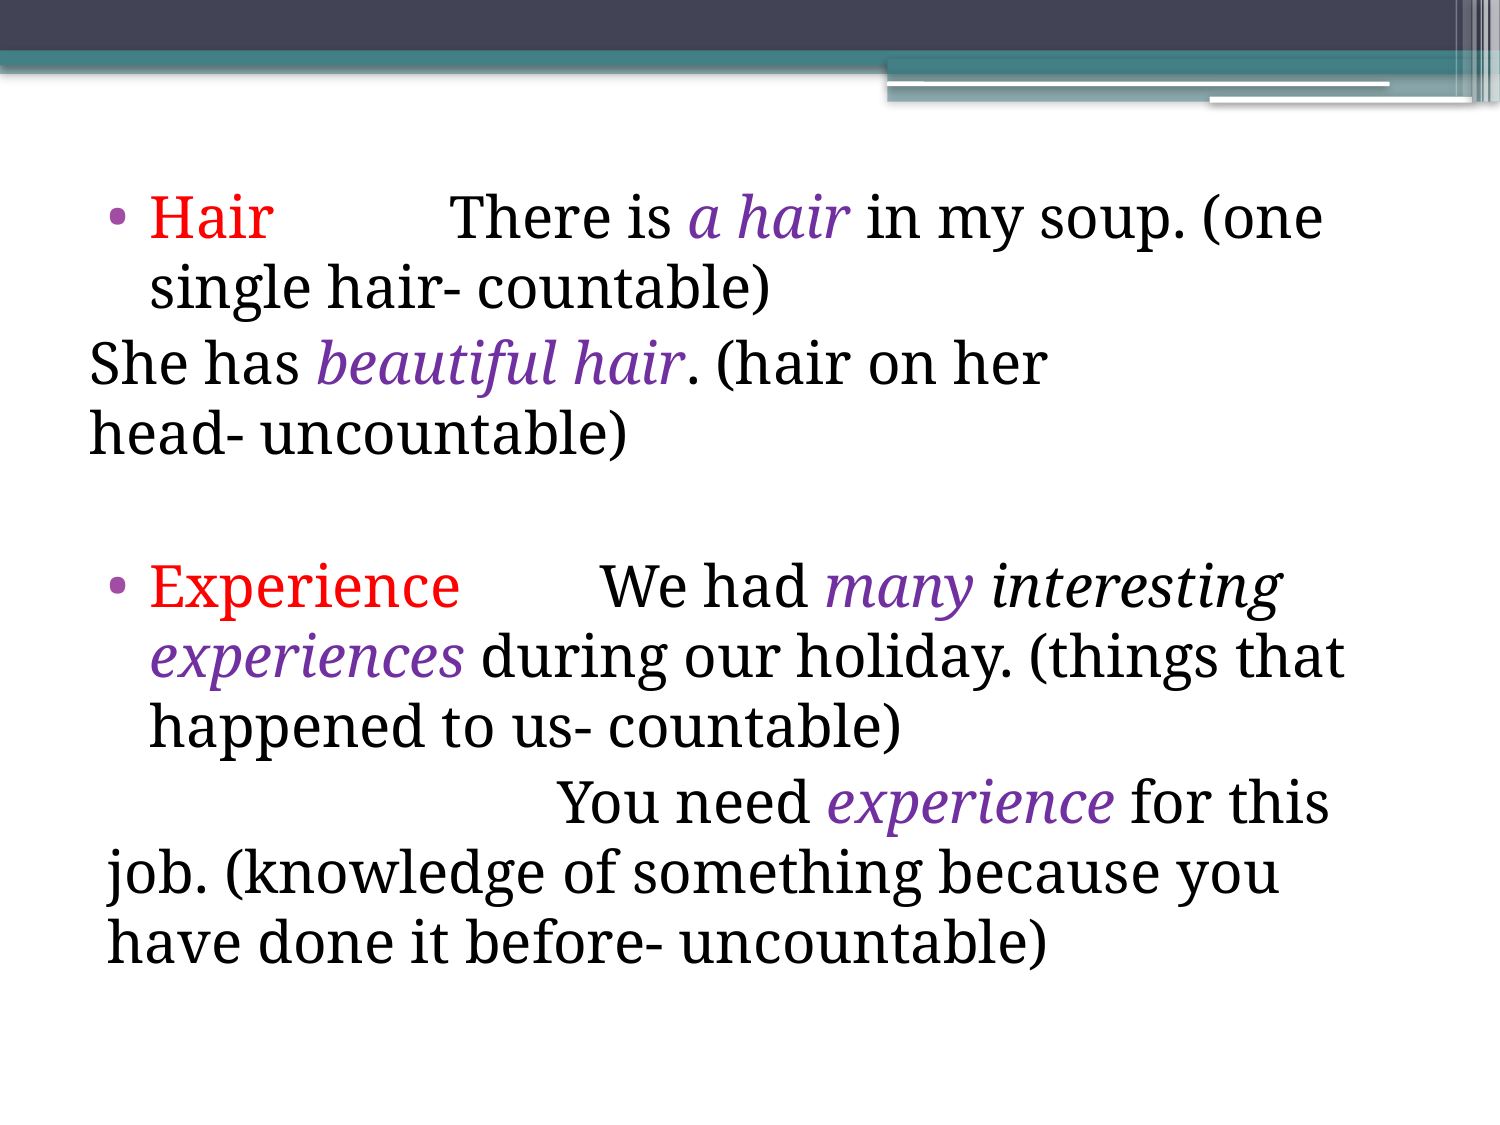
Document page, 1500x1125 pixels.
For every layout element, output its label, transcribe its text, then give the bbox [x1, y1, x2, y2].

list Hair There is a hair in my soup. (one single hair- countable) She has beautiful hair. (hair on her head- uncountable) Experience We had many interesting experiences during our holiday. (things that happened to us- countable) You need experience for this job. (knowledge of something because you have done it before- uncountable) [75, 172, 1425, 1079]
